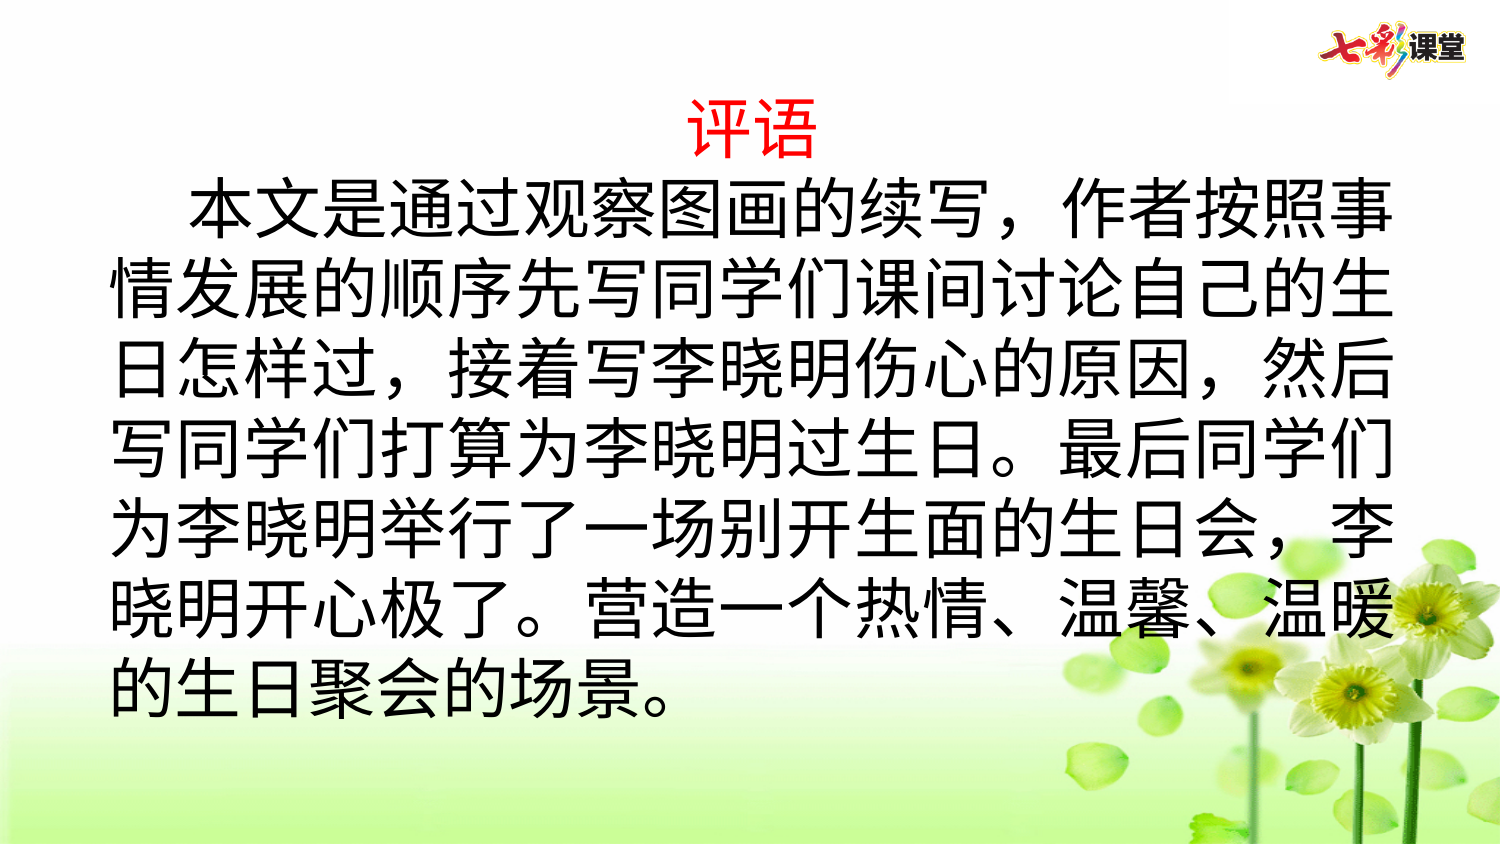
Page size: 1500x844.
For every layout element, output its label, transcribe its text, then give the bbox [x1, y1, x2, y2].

picture [0, 0, 1500, 844]
text_box 评语 本文是通过观察图画的续写，作者按照事情发展的顺序先写同学们课间讨论自己的生日怎样过，接着写李晓明伤心的原因，然后写同学们打算为李晓明过生日。最后同学们为李晓明举行了一场别开生面的生日会，李晓明开心极了。营造一个热情、温馨、温暖的生日聚会的场景。 [93, 79, 1412, 734]
